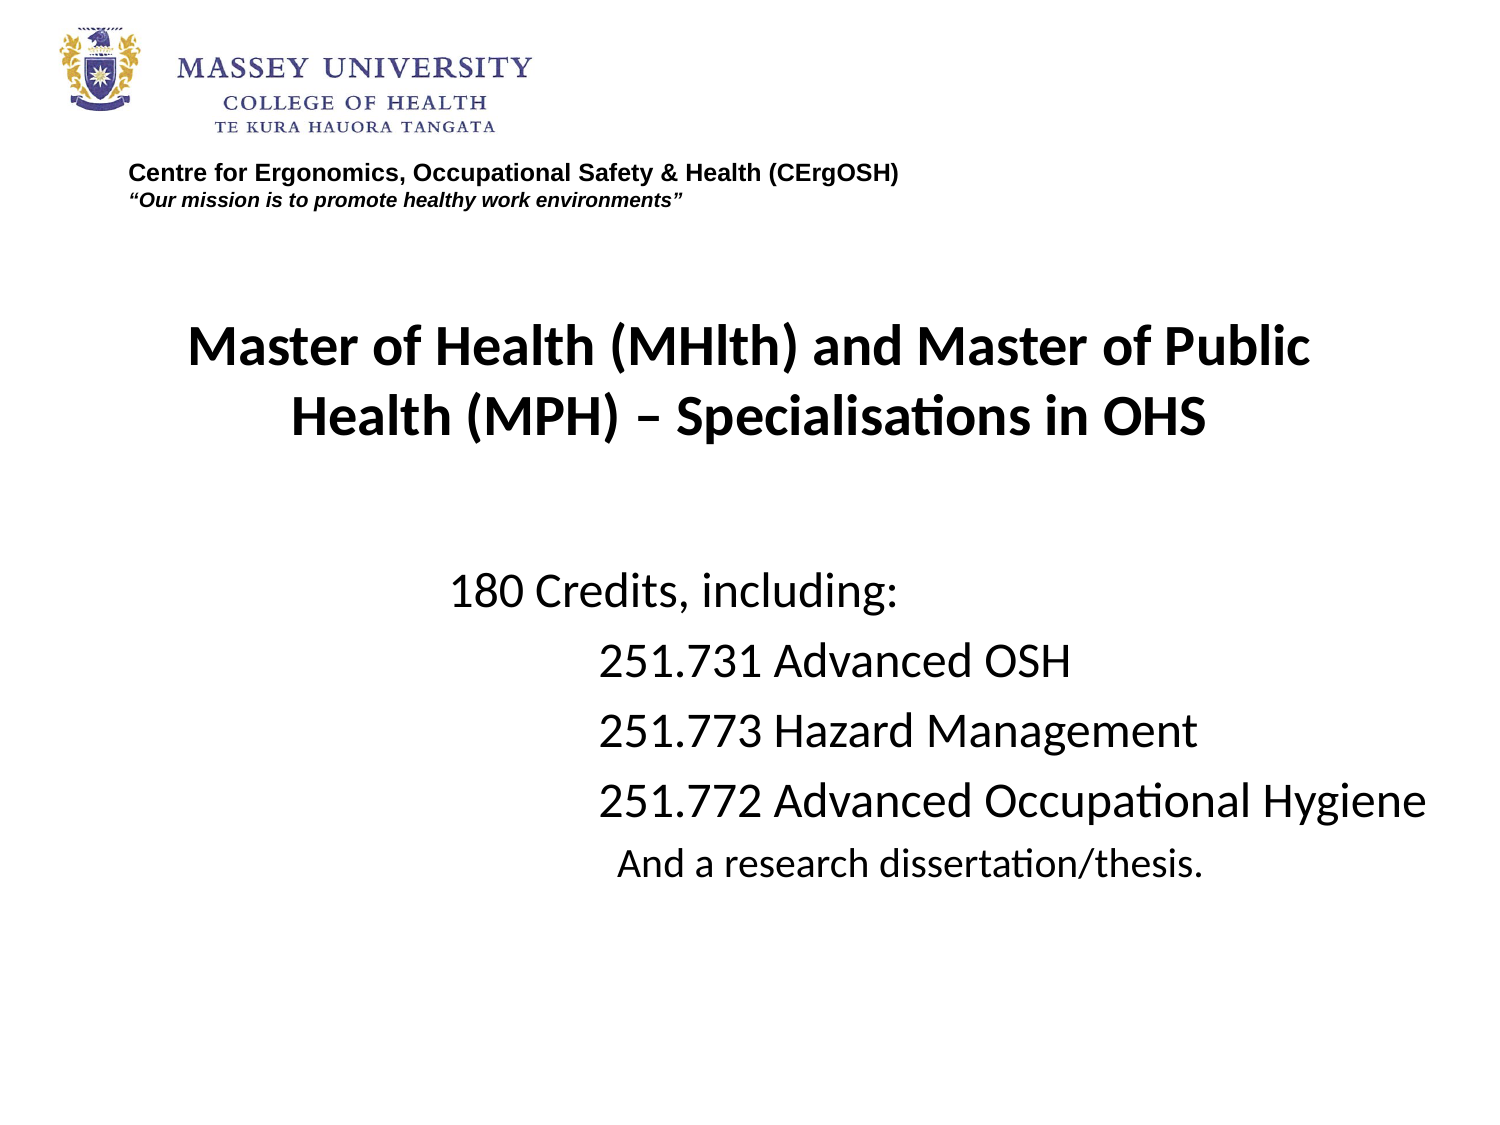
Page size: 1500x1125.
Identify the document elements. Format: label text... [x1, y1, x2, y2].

list 180 Credits, including: 251.731 Advanced OSH 251.773 Hazard Management 251.772 Advanced Occupational Hygiene And a research dissertation/thesis. [226, 479, 1500, 1125]
title Master of Health (MHlth) and Master of Public Health (MPH) – Specialisations in OHS [112, 267, 1388, 455]
